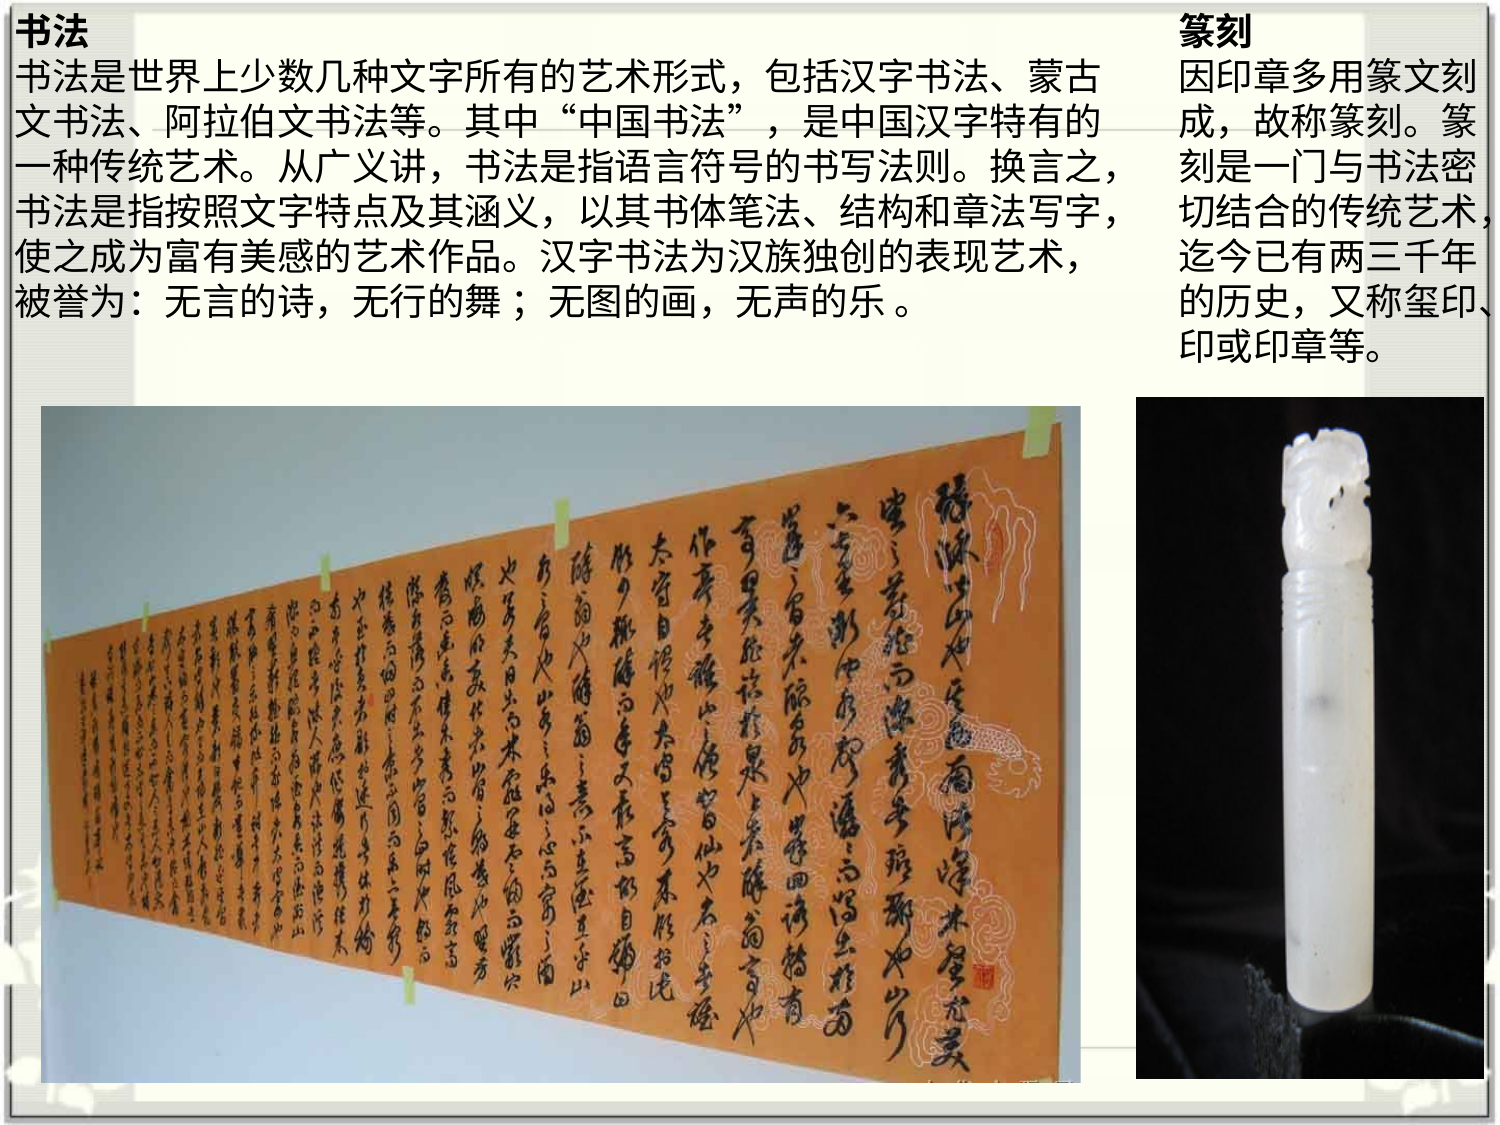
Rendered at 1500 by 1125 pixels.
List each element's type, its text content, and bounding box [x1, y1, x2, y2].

text_box 书法 书法是世界上少数几种文字所有的艺术形式，包括汉字书法、蒙古文书法、阿拉伯文书法等。其中“中国书法”，是中国汉字特有的一种传统艺术。从广义讲，书法是指语言符号的书写法则。换言之，书法是指按照文字特点及其涵义，以其书体笔法、结构和章法写字，使之成为富有美感的艺术作品。汉字书法为汉族独创的表现艺术，被誉为：无言的诗，无行的舞 ；无图的画，无声的乐 。 [0, 0, 1140, 330]
picture [0, 0, 1500, 1125]
text_box 篆刻 因印章多用篆文刻成，故称篆刻。篆刻是一门与书法密切结合的传统艺术，迄今已有两三千年的历史，又称玺印、印或印章等。 [1163, 0, 1500, 376]
